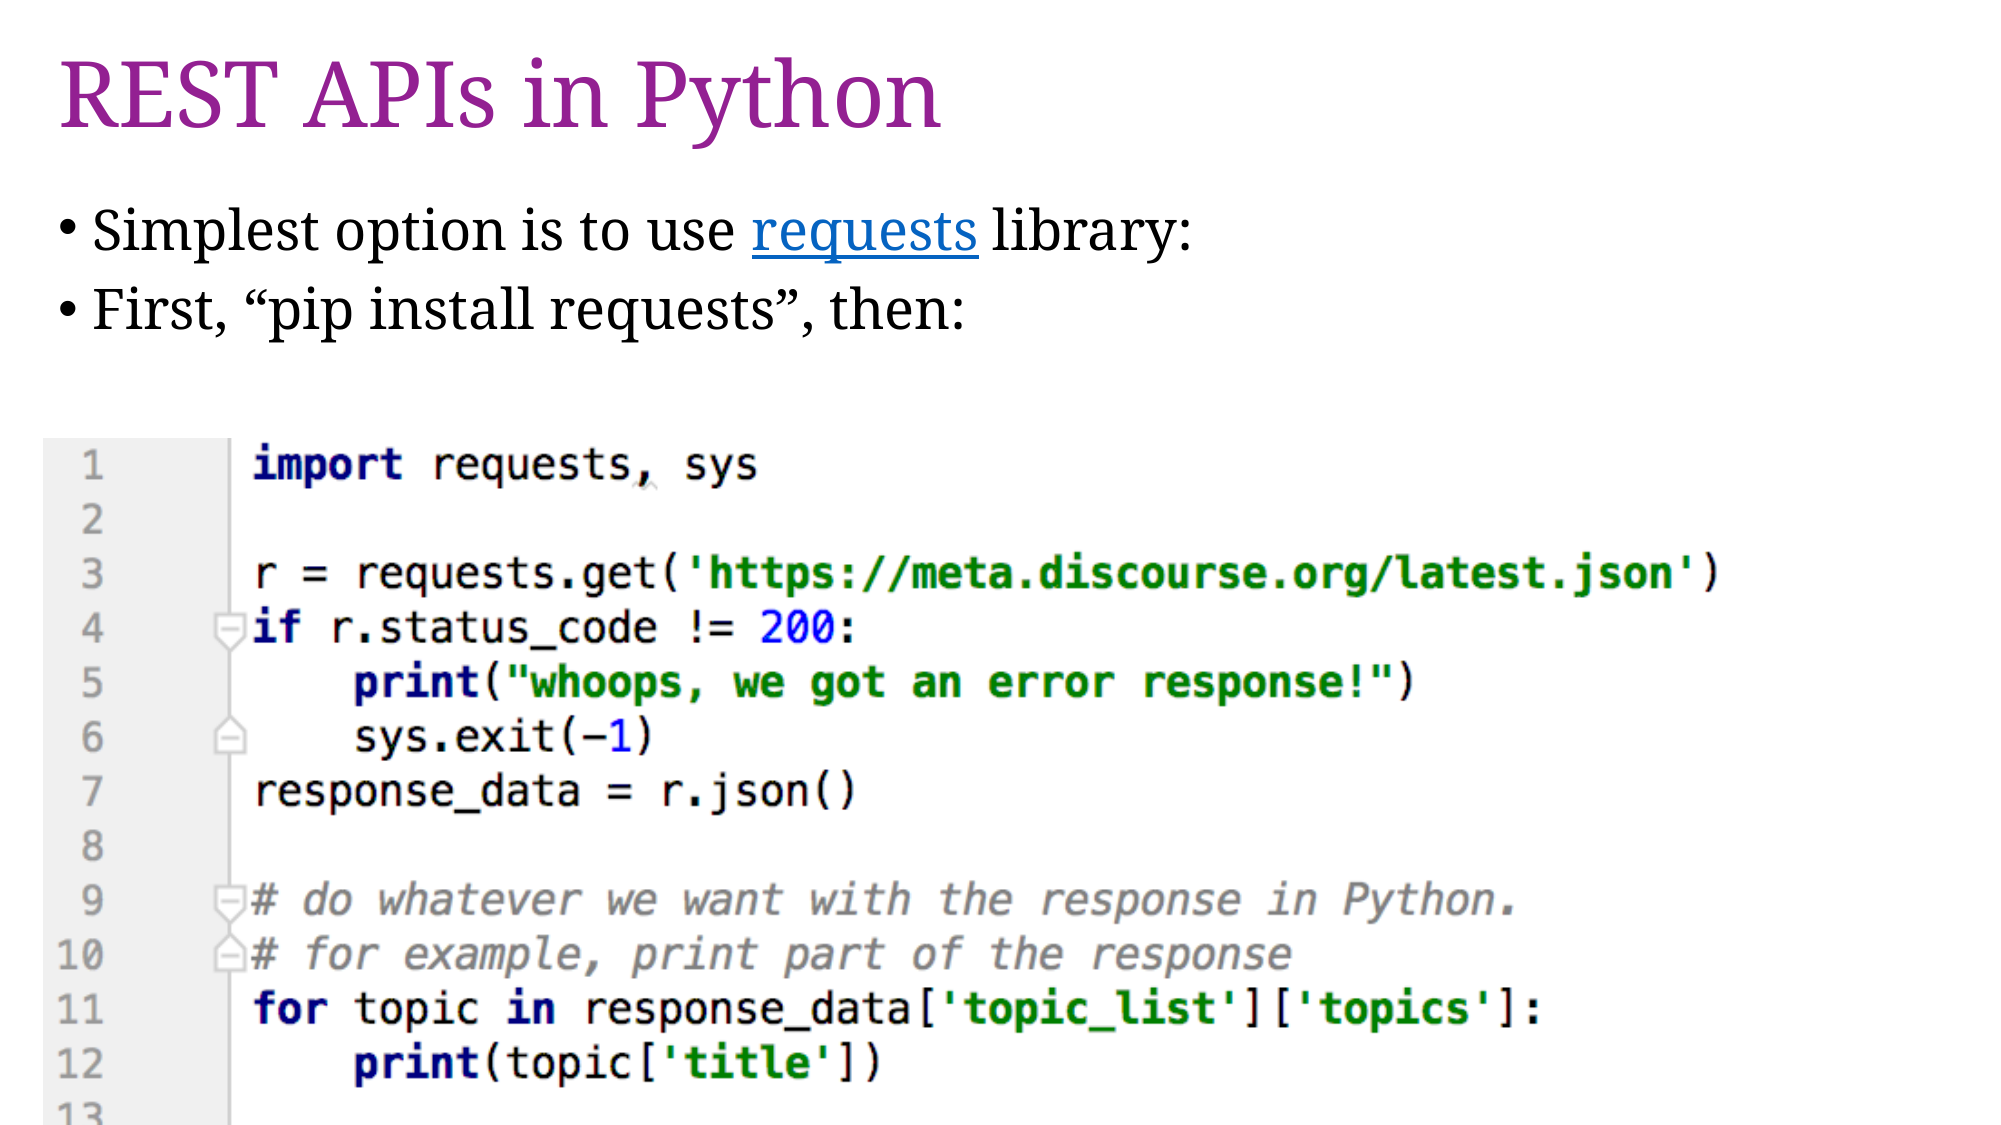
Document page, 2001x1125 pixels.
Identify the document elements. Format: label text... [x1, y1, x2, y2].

picture [43, 438, 1737, 1125]
list Simplest option is to use requests library: First, “pip install requests”, then: [43, 188, 1953, 351]
title REST APIs in Python [43, 25, 1953, 171]
